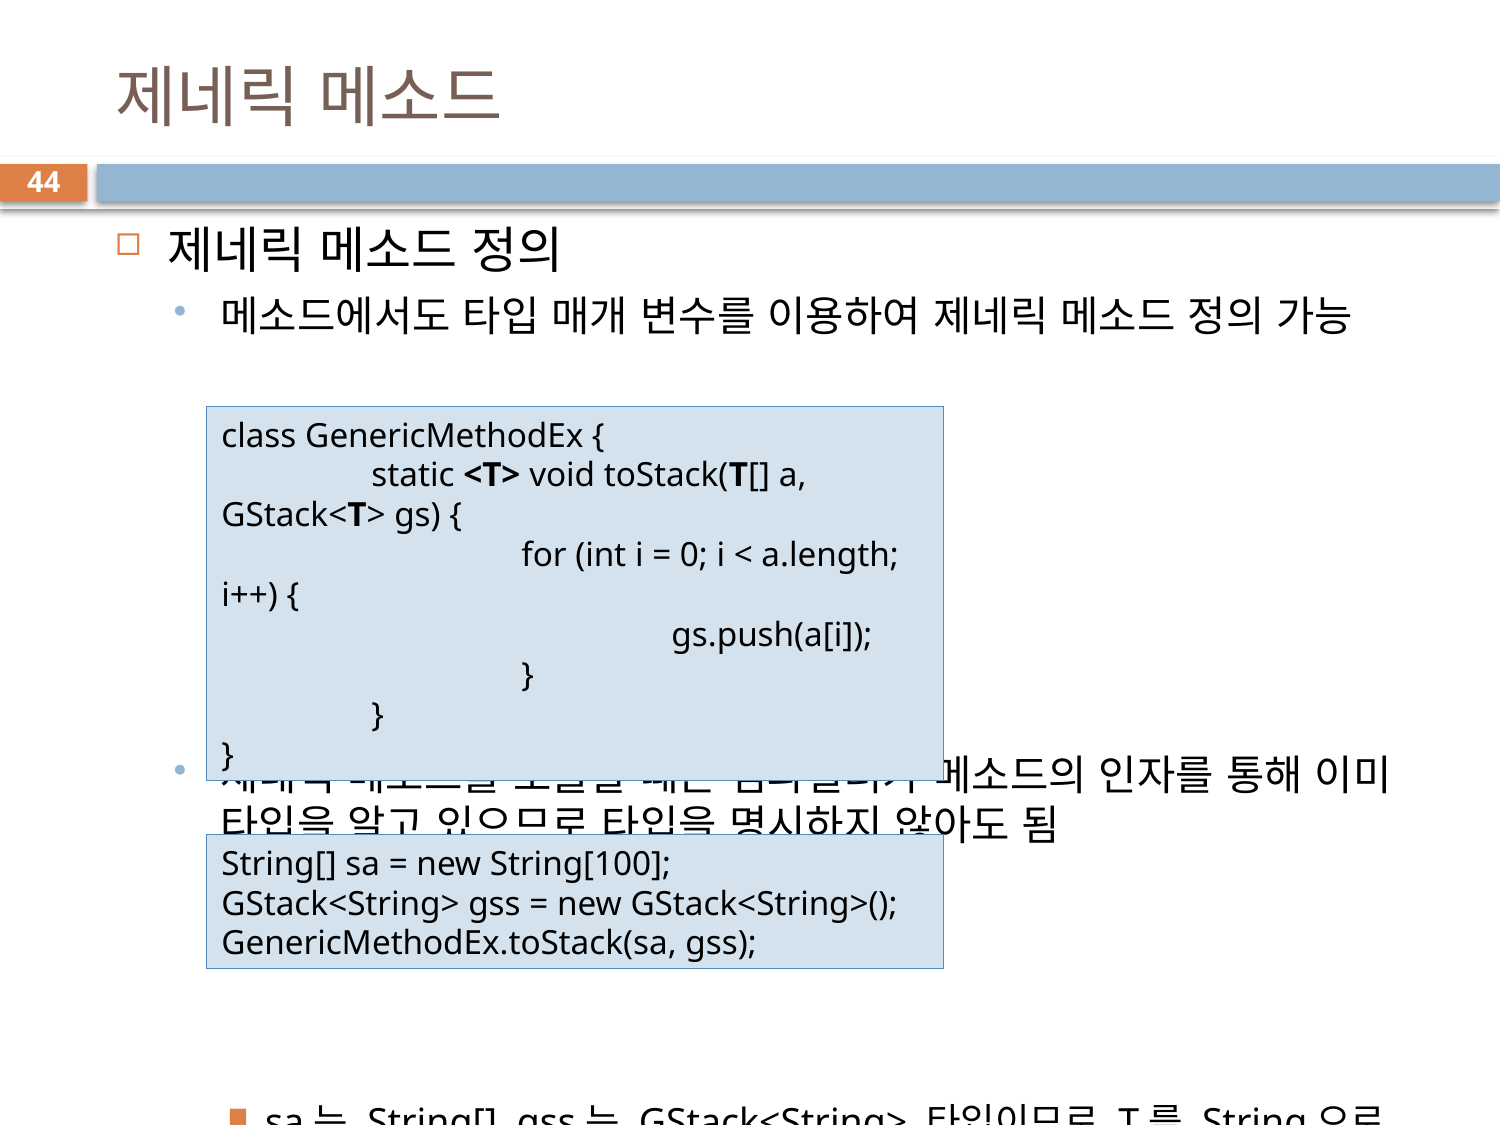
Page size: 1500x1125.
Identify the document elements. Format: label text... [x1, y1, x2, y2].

title 제네릭 메소드 [100, 37, 1438, 153]
text_box String[] sa = new String[100]; GStack<String> gss = new GStack<String>(); GenericMethodEx.toStack(sa, gss); [206, 834, 944, 969]
list 제네릭 메소드 정의 메소드에서도 타입 매개 변수를 이용하여 제네릭 메소드 정의 가능 제네릭 메소드를 호출할 때는 컴파일러가 메소드의 인자를 통해 이미 타입을 알고 있으므로 타입을 명시하지 않아도 됨 sa는 String[], gss는 GStack<String> 타입이므로 T를 String으로 유추 [100, 210, 1438, 1079]
slide_number 44 [0, 162, 88, 203]
text_box class GenericMethodEx { static <T> void toStack(T[] a, GStack<T> gs) { for (int i = 0; i < a.length; i++) { gs.push(a[i]); } } } [206, 406, 944, 781]
